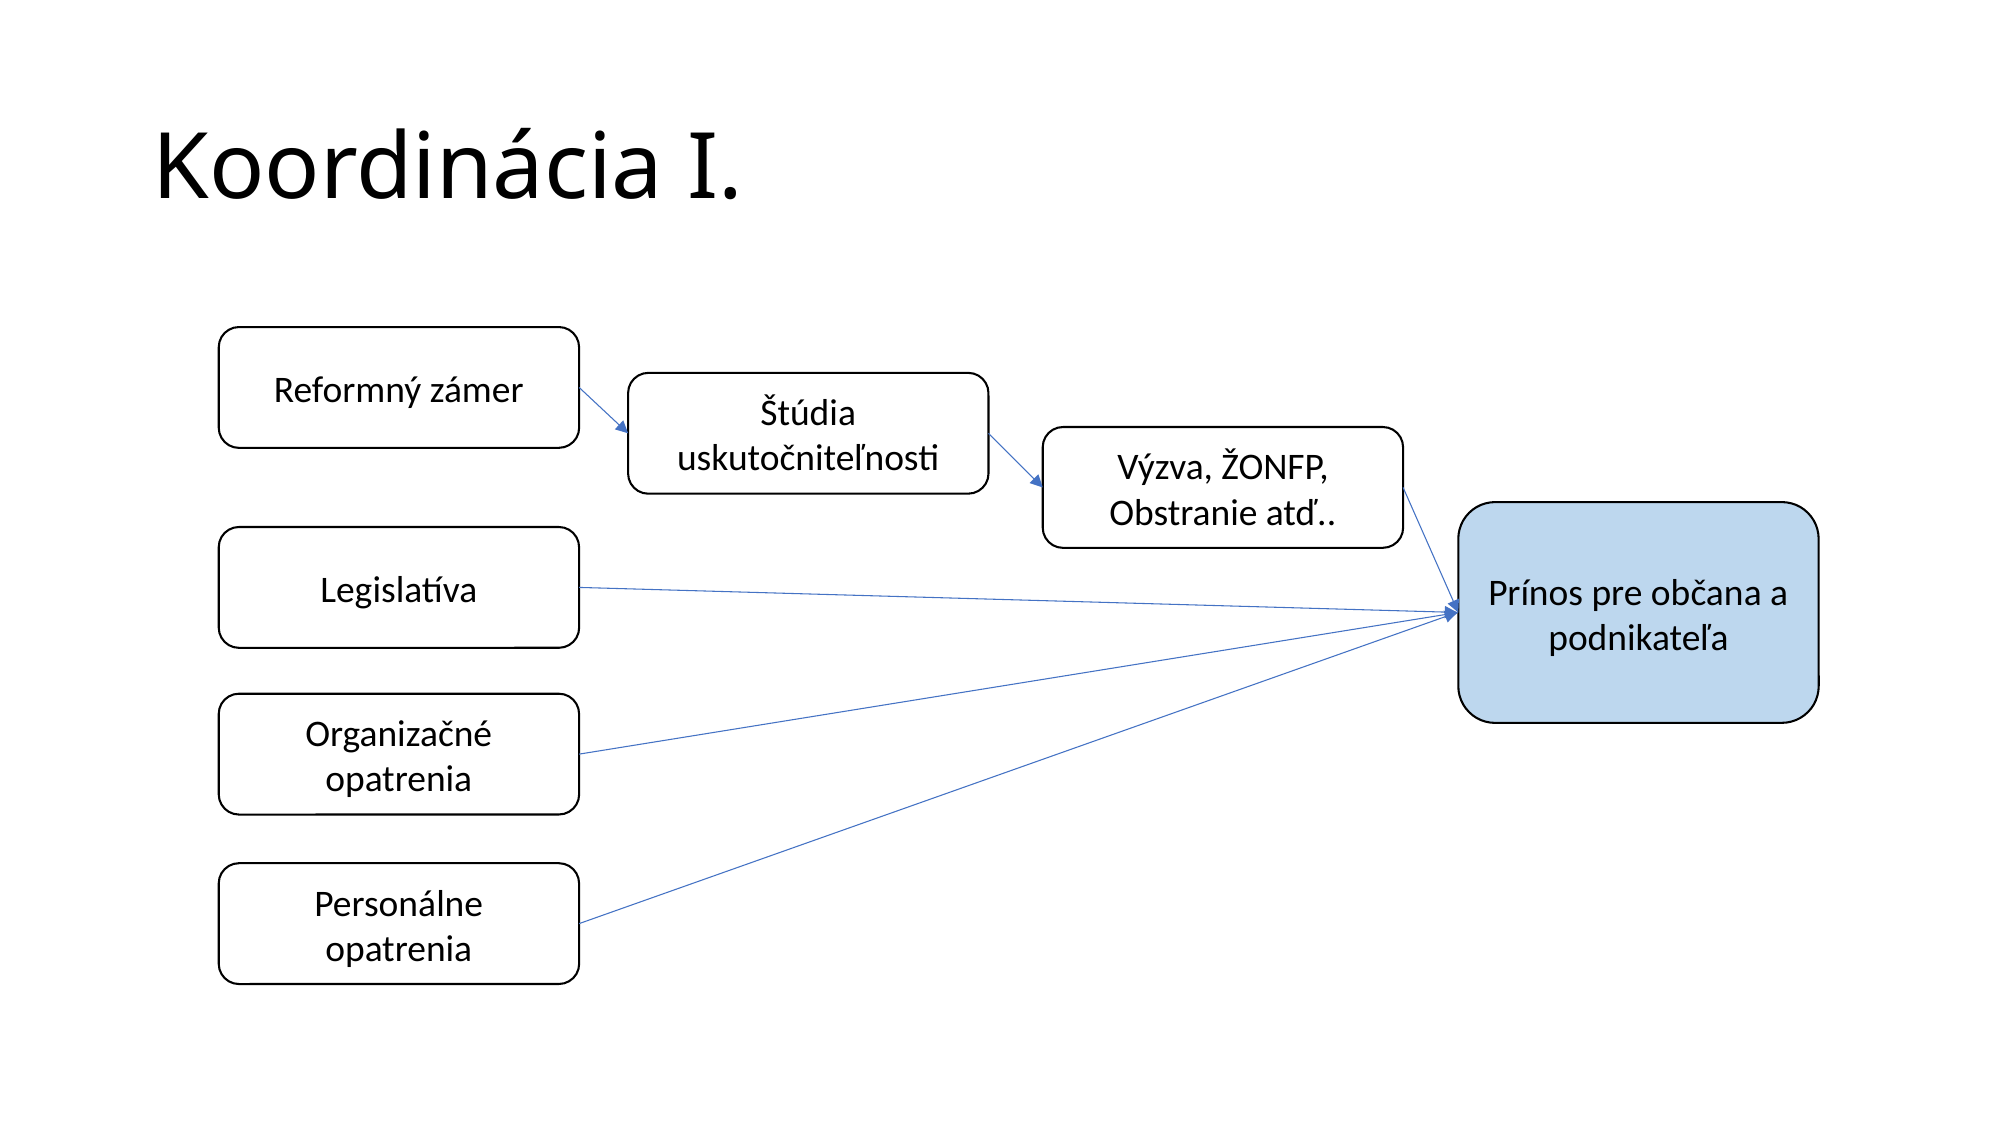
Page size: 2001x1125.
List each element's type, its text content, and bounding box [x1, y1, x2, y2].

text_box Organizačné opatrenia [217, 692, 579, 816]
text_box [579, 387, 629, 434]
text_box Legislatíva [217, 525, 581, 649]
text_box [579, 612, 1458, 924]
title Koordinácia I. [137, 59, 1863, 278]
text_box Personálne opatrenia [217, 862, 581, 986]
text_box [579, 587, 1403, 612]
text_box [988, 433, 1043, 488]
text_box Výzva, ŽONFP, Obstranie atď.. [1041, 425, 1405, 549]
text_box Reformný zámer [217, 326, 581, 449]
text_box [1403, 487, 1459, 613]
text_box Prínos pre občana a podnikateľa [1459, 501, 1820, 724]
text_box Štúdia uskutočniteľnosti [627, 371, 990, 495]
